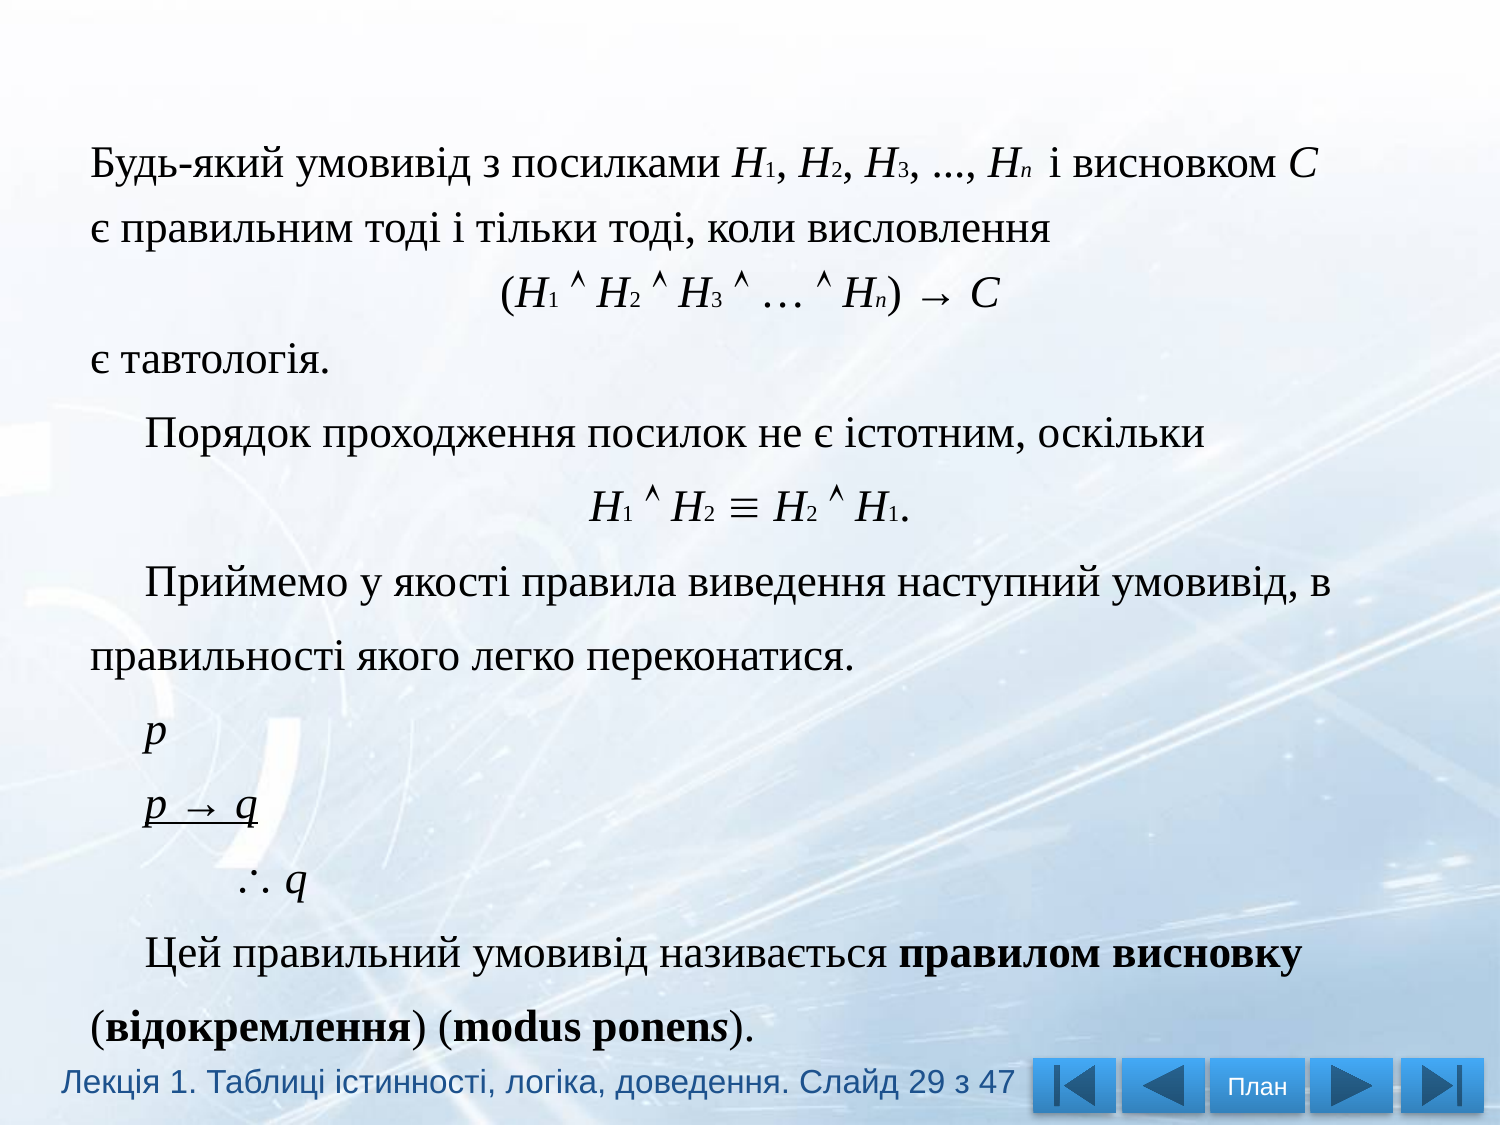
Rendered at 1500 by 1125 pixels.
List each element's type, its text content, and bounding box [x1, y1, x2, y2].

list Будь-який умовивід з посилками Н1, H2, H3, ..., Hn і висновком C є правильним тоді і тільки тоді, коли висловлення (H1  Н2  H3  …  Нn) → C є тавтологія. Порядок проходження посилок не є істотним, оскільки Н1  Н2  Н2  Н1. Приймемо у якості правила виведення наступний умовивід, в правильності якого легко переконатися. p p → q  q Цей правильний умовивід називається правилом висновку (відокремлення) (modus ponens). [75, 113, 1425, 1056]
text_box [1033, 1058, 1484, 1114]
picture [0, 0, 1500, 1125]
text_box Лекція 1. Таблиці істинності, логіка, доведення. Слайд 29 з 47 [46, 1052, 1033, 1107]
